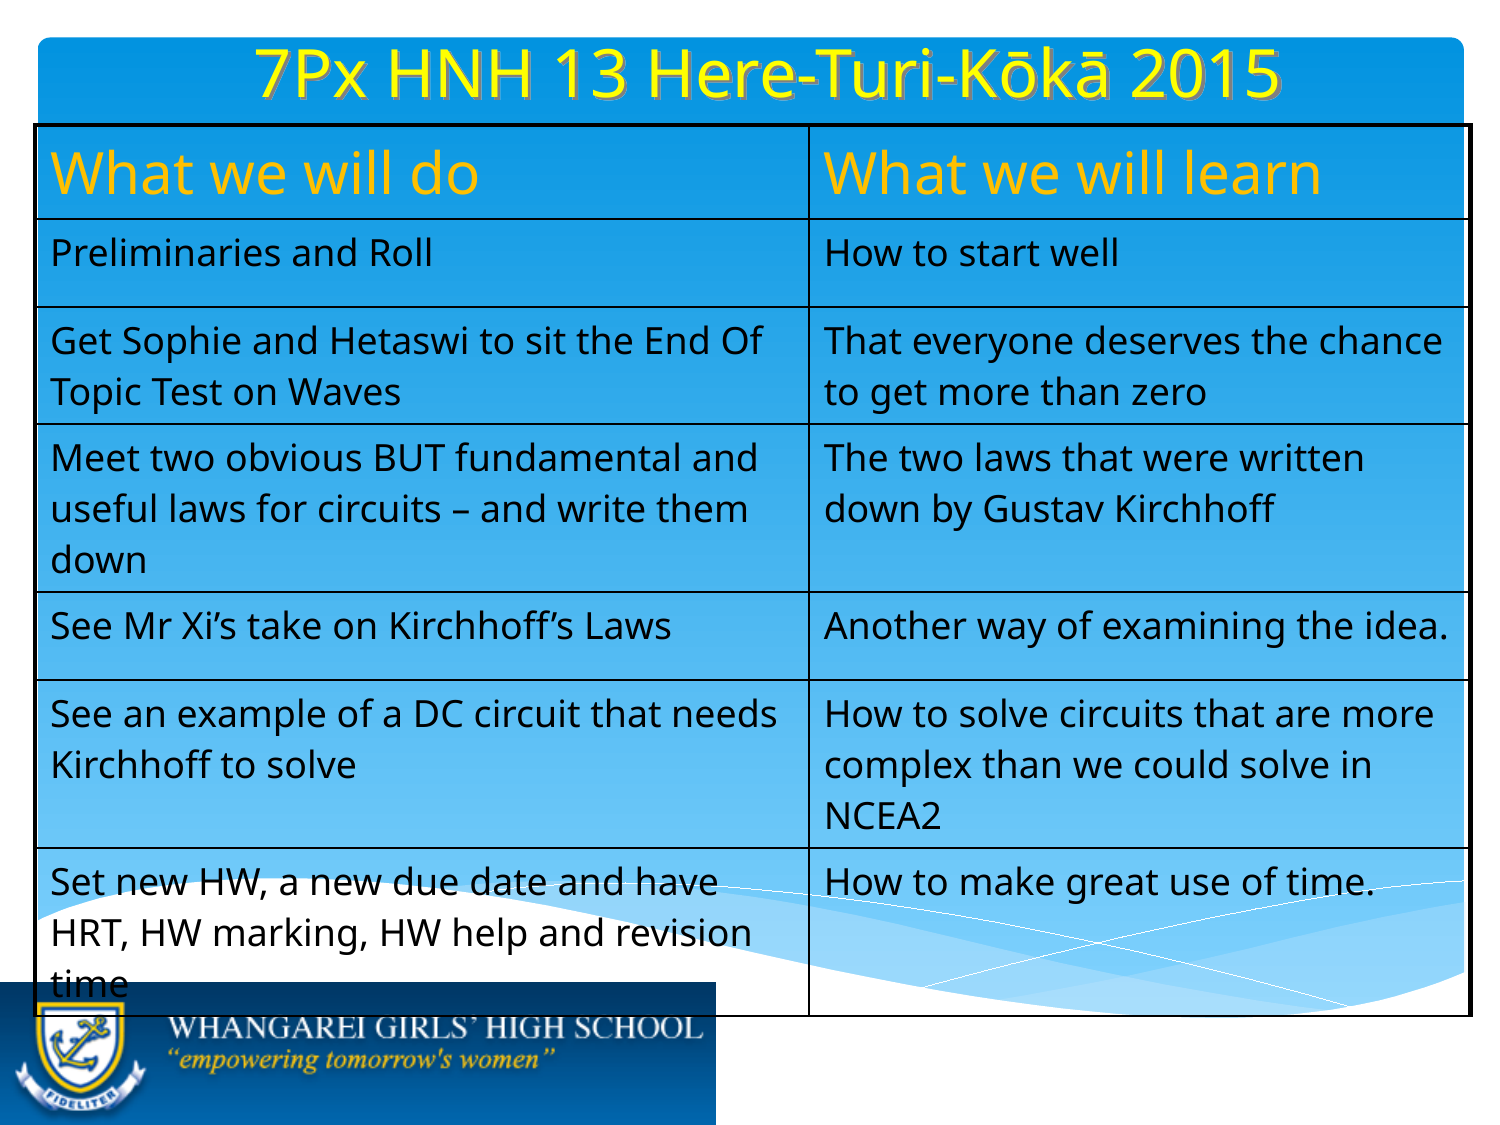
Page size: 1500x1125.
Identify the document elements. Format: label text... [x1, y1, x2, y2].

table_cell See Mr Xi’s take on Kirchhoff’s Laws [37, 593, 808, 679]
table_cell How to solve circuits that are more complex than we could solve in NCEA2 [810, 681, 1468, 847]
text_box 7Px HNH 13 Here-Turi-Kōkā 2015 [162, 20, 1375, 121]
picture [0, 982, 716, 1125]
table_cell The two laws that were written down by Gustav Kirchhoff [810, 425, 1468, 591]
table_header What we will do [37, 127, 808, 218]
table_cell Preliminaries and Roll [37, 220, 808, 306]
table_cell See an example of a DC circuit that needs Kirchhoff to solve [37, 681, 808, 847]
table_cell How to make great use of time. [810, 849, 1468, 1015]
table_header What we will learn [810, 127, 1468, 218]
table_cell That everyone deserves the chance to get more than zero [810, 308, 1468, 423]
table_cell Another way of examining the idea. [810, 593, 1468, 679]
table_cell Get Sophie and Hetaswi to sit the End Of Topic Test on Waves [37, 308, 808, 423]
table_cell Set new HW, a new due date and have HRT, HW marking, HW help and revision time [37, 849, 808, 1015]
table_cell How to start well [810, 220, 1468, 306]
table_cell Meet two obvious BUT fundamental and useful laws for circuits – and write them down [37, 425, 808, 591]
